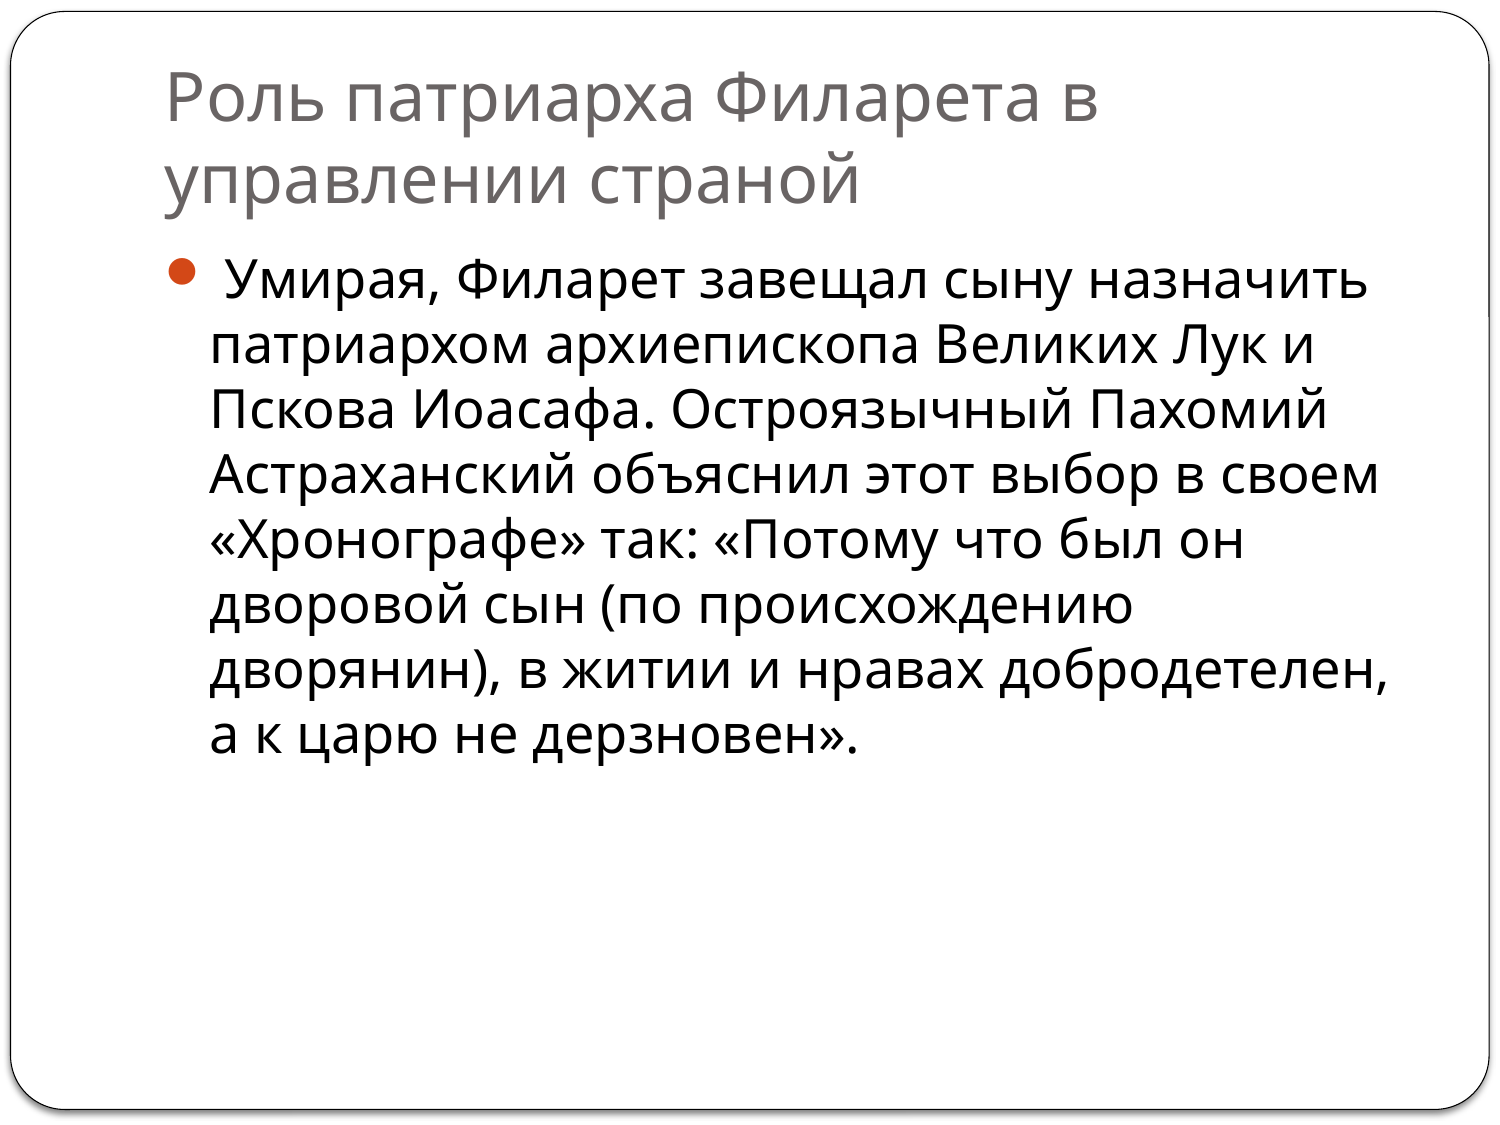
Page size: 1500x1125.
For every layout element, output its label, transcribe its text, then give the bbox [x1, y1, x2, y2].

list Умирая, Филарет завещал сыну назначить патриархом архиепископа Великих Лук и Пскова Иоасафа. Остроязычный Пахомий Астраханский объяснил этот выбор в своем «Хронографе» так: «Потому что был он дворовой сын (по происхождению дворянин), в житии и нравах добродетелен, а к царю не дерзновен». [150, 237, 1425, 988]
title Роль патриарха Филарета в управлении страной [150, 45, 1425, 233]
